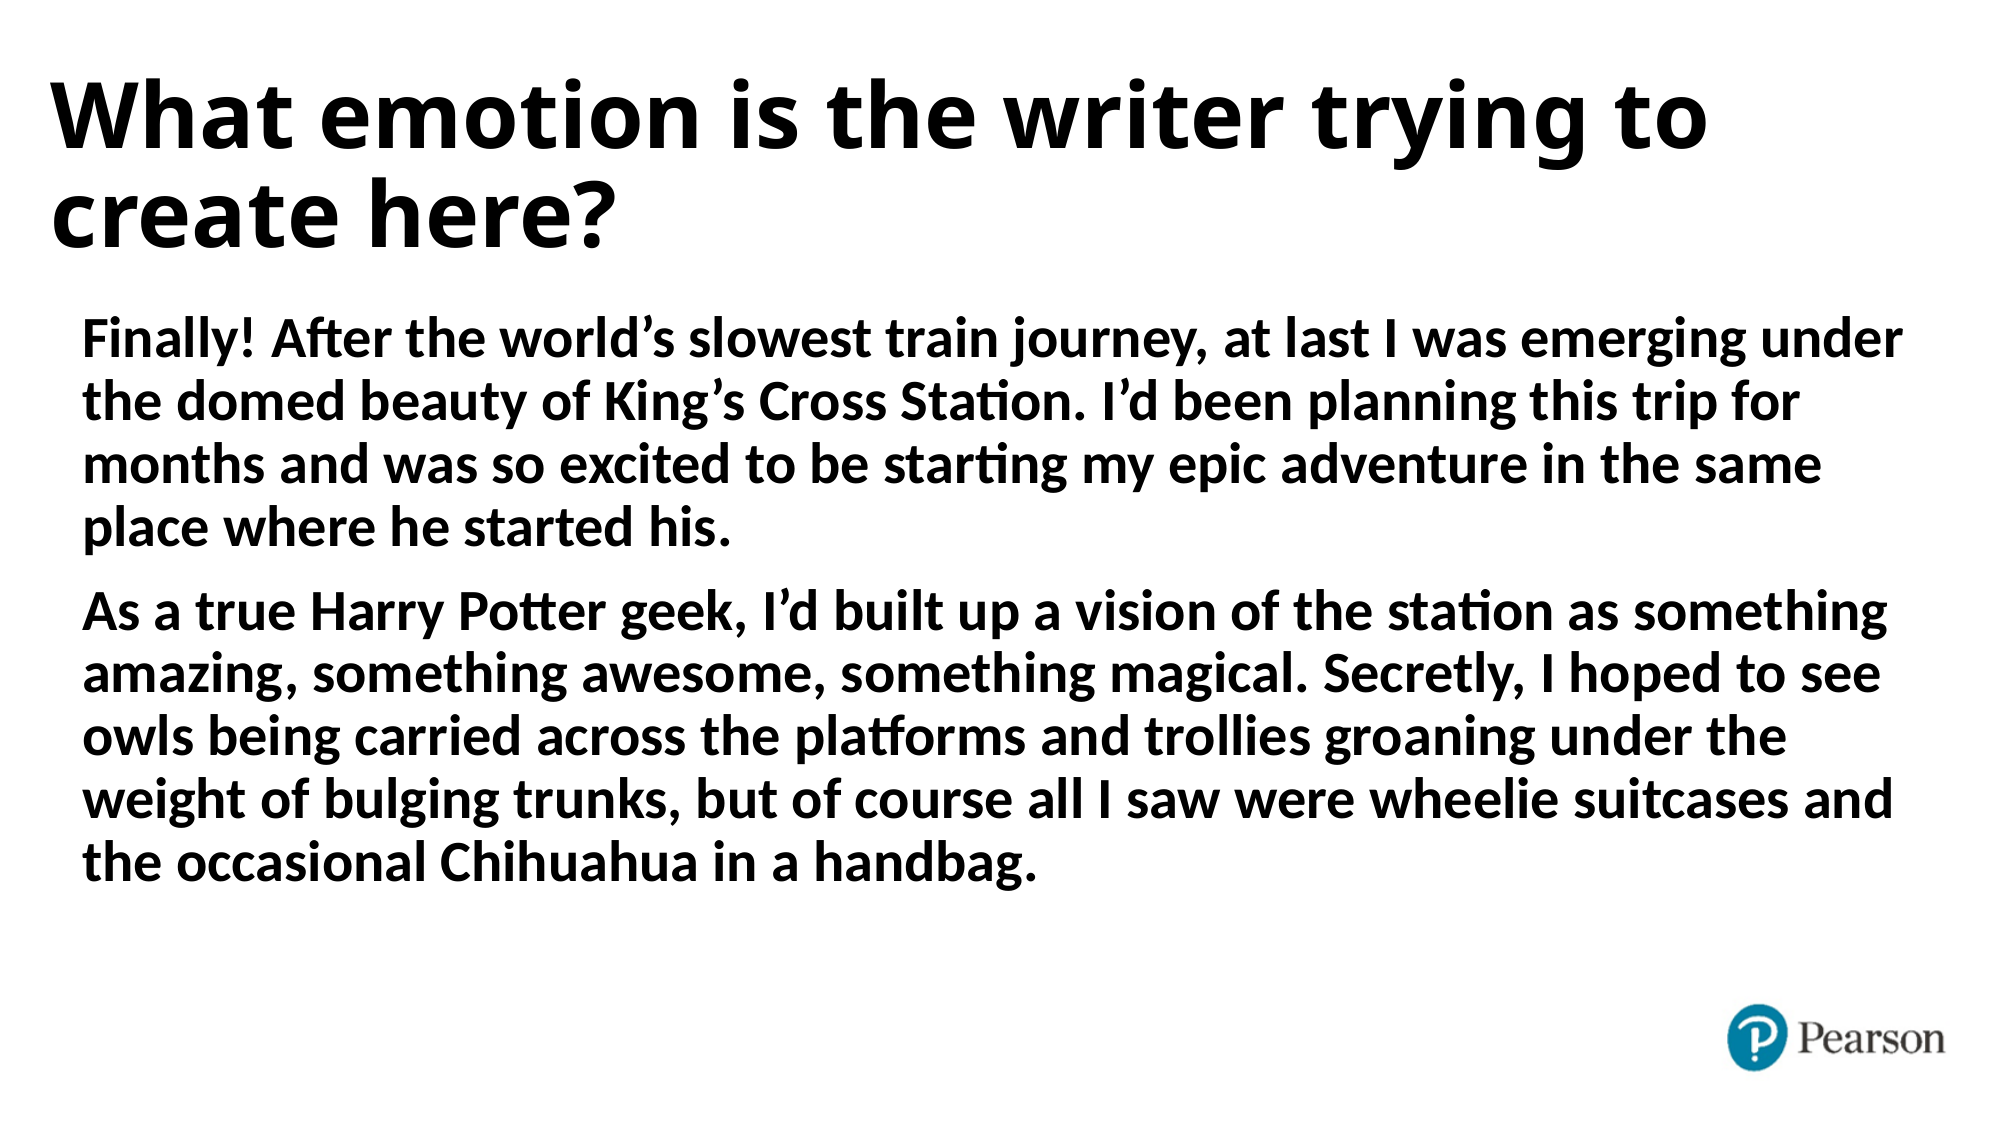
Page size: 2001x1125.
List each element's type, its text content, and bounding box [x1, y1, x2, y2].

picture [1717, 989, 1956, 1082]
list Finally! After the world’s slowest train journey, at last I was emerging under the domed beauty of King’s Cross Station. I’d been planning this trip for months and was so excited to be starting my epic adventure in the same place where he started his. As a true Harry Potter geek, I’d built up a vision of the station as something amazing, something awesome, something magical. Secretly, I hoped to see owls being carried across the platforms and trollies groaning under the weight of bulging trunks, but of course all I saw were wheelie suitcases and the occasional Chihuahua in a handbag. [67, 299, 1937, 914]
title What emotion is the writer trying to create here? [35, 59, 1863, 278]
